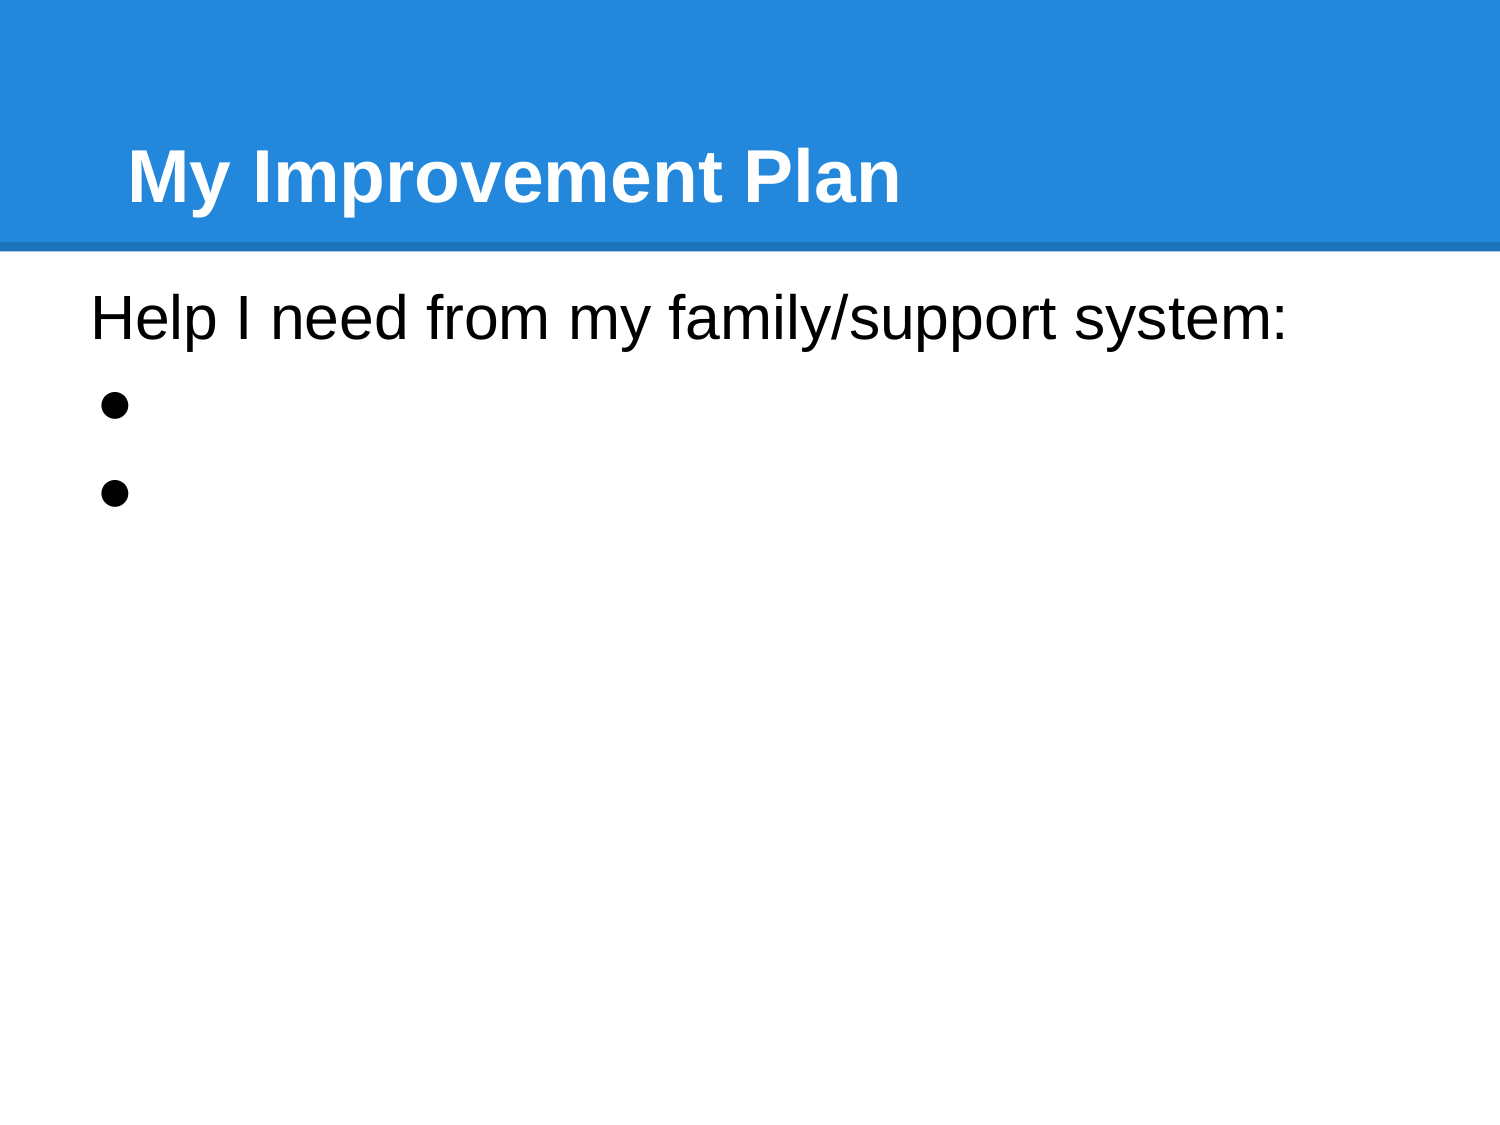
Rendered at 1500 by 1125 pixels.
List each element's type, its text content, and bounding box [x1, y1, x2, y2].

title My Improvement Plan [75, 45, 1425, 233]
list Help I need from my family/support system: [75, 262, 1425, 1078]
